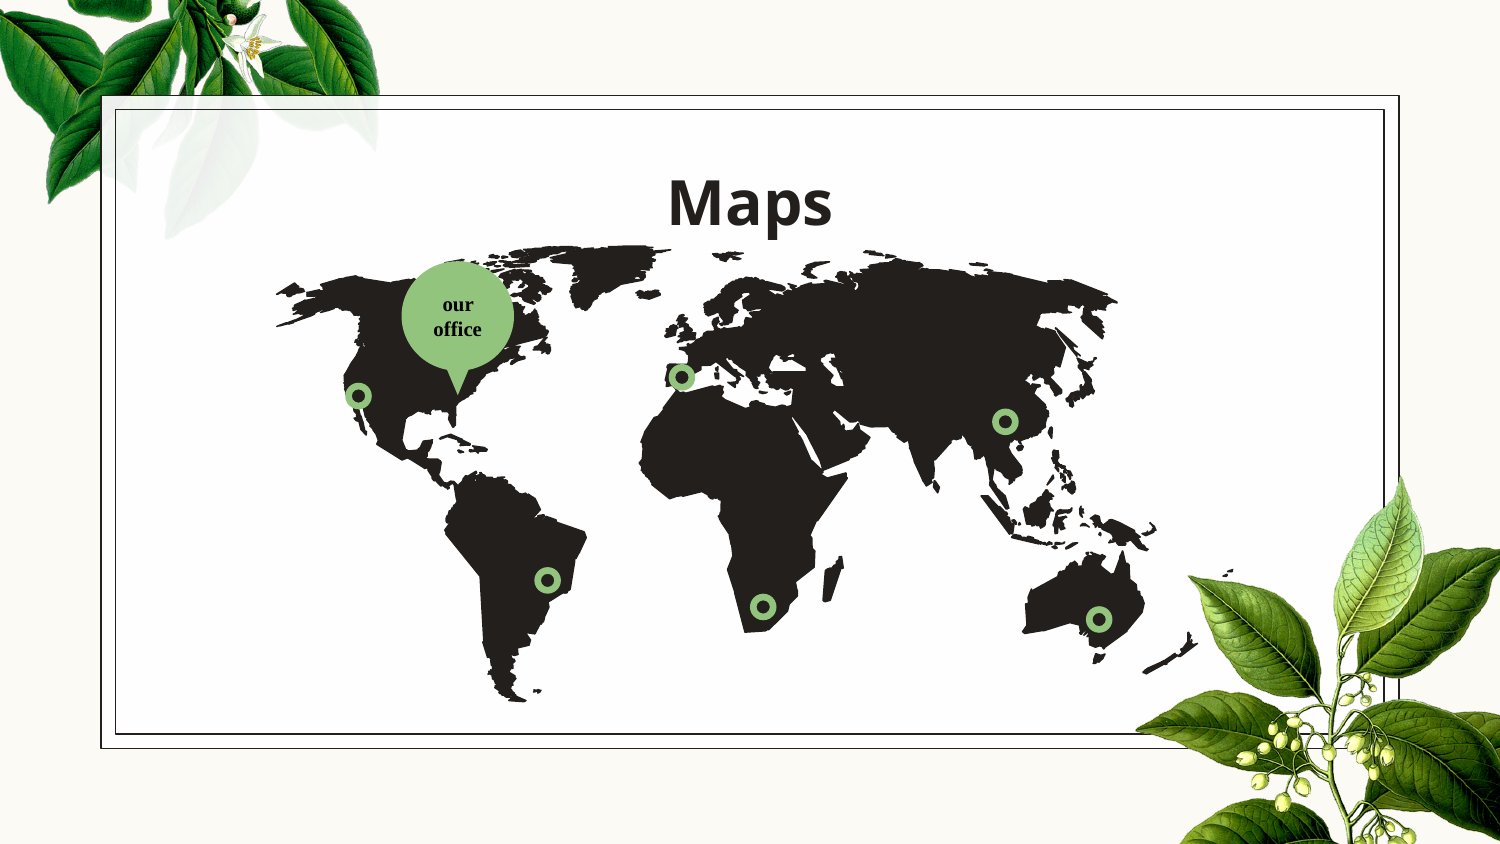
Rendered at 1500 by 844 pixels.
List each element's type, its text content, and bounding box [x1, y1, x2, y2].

text_box [1142, 522, 1157, 536]
text_box [749, 593, 777, 621]
text_box [498, 269, 552, 305]
text_box [498, 254, 552, 268]
text_box [712, 254, 741, 262]
text_box [550, 254, 656, 311]
text_box [1090, 515, 1149, 551]
text_box [488, 254, 500, 259]
text_box [483, 261, 501, 267]
text_box [635, 290, 661, 300]
text_box [1085, 606, 1113, 633]
text_box [992, 408, 1019, 436]
title Maps [205, 171, 1295, 254]
text_box [1093, 653, 1106, 664]
text_box [639, 258, 1118, 633]
text_box [345, 382, 372, 410]
picture [0, 0, 382, 241]
picture [1134, 474, 1500, 844]
text_box [534, 567, 561, 594]
text_box [491, 268, 505, 273]
text_box [1022, 550, 1145, 649]
text_box [276, 275, 587, 702]
text_box our office [401, 261, 515, 396]
text_box [885, 254, 896, 259]
text_box [1143, 632, 1198, 674]
text_box [668, 364, 696, 391]
